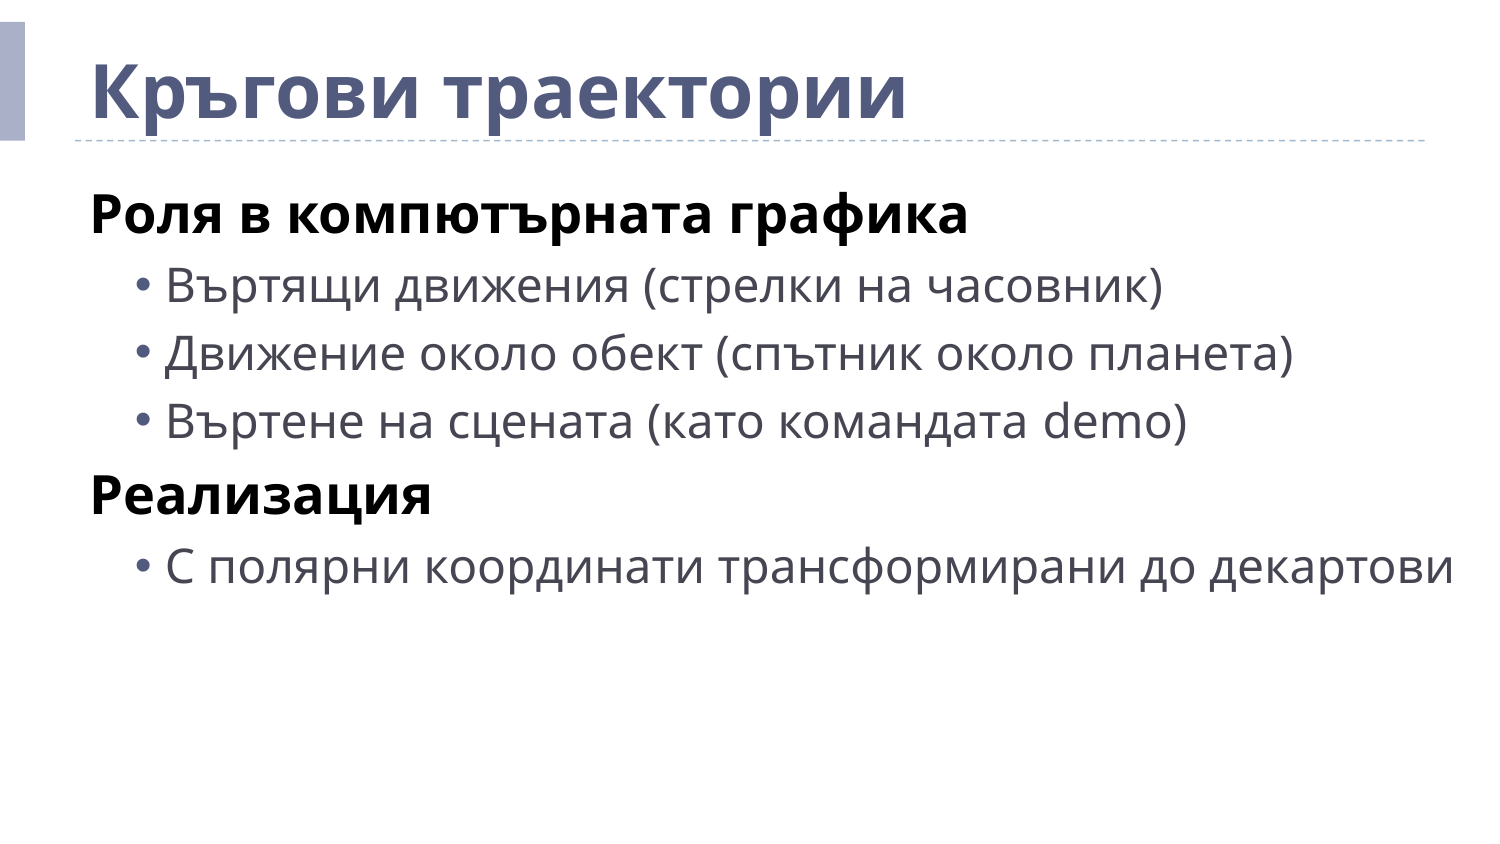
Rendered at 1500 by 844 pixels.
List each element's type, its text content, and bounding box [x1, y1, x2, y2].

list Роля в компютърната графика Въртящи движения (стрелки на часовник) Движение около обект (спътник около планета) Въртене на сцената (като командата demo) Реализация С полярни координати трансформирани до декартови [75, 171, 1475, 835]
title Кръгови траектории [75, 18, 1475, 141]
